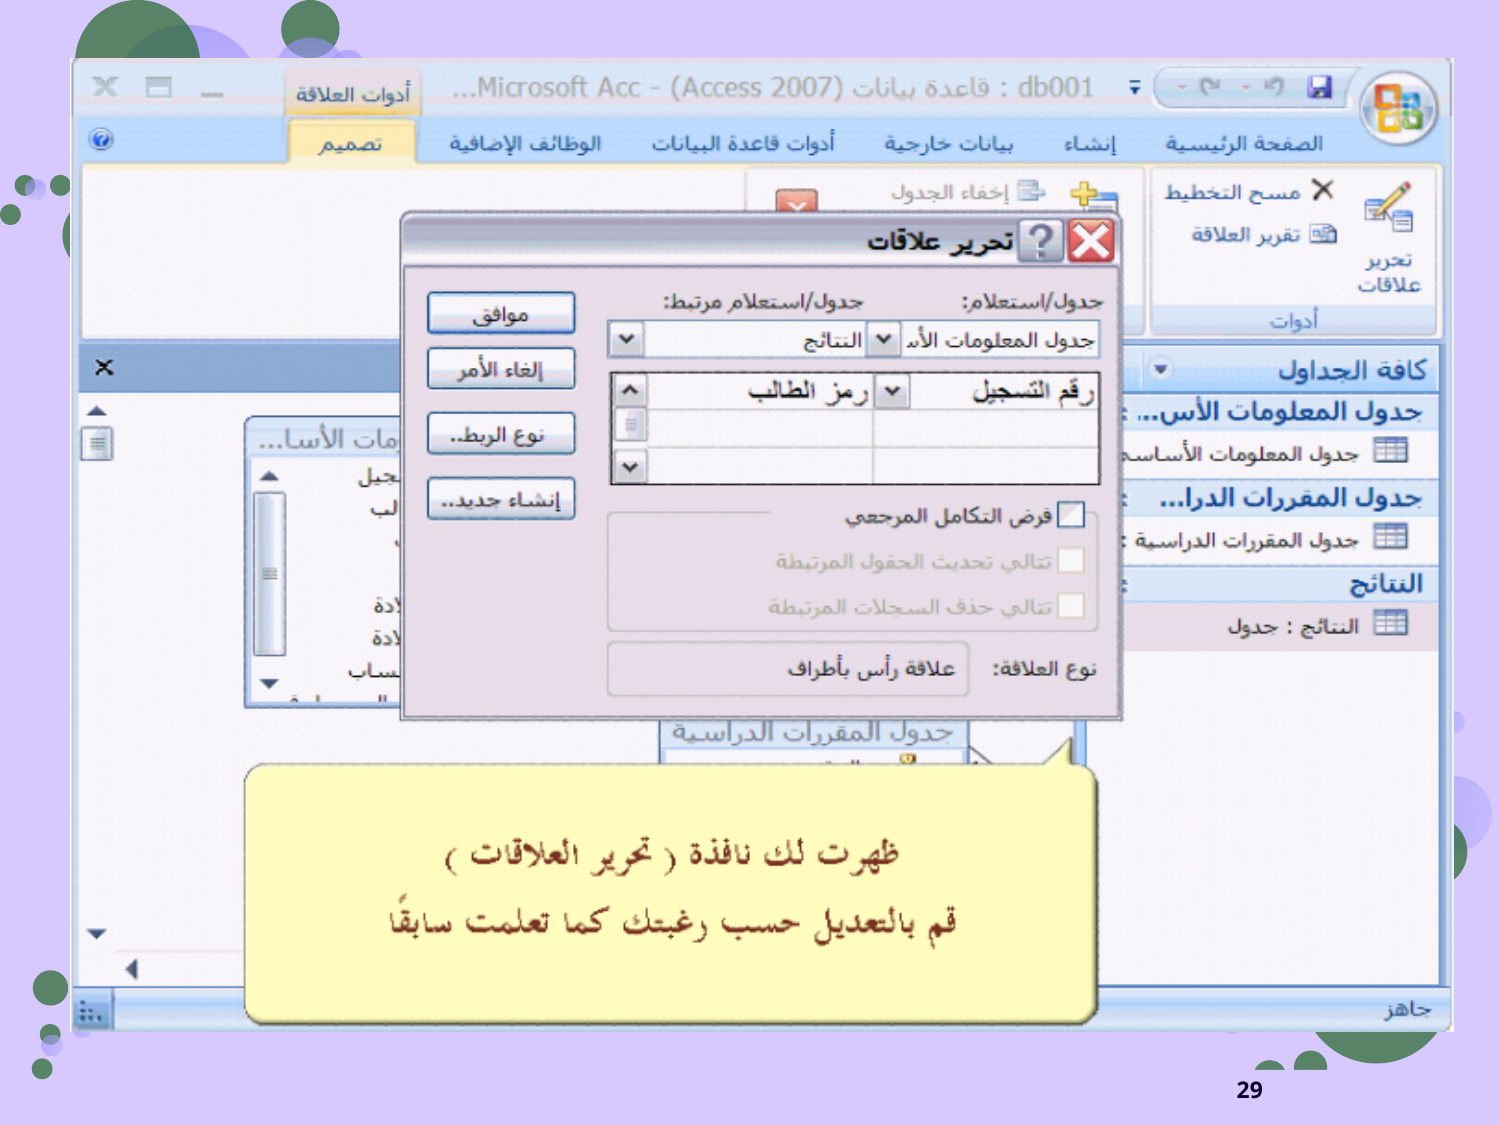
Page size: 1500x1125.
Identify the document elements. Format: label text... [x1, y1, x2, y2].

slide_number 29 [1074, 1069, 1425, 1113]
picture [68, 56, 1455, 1033]
